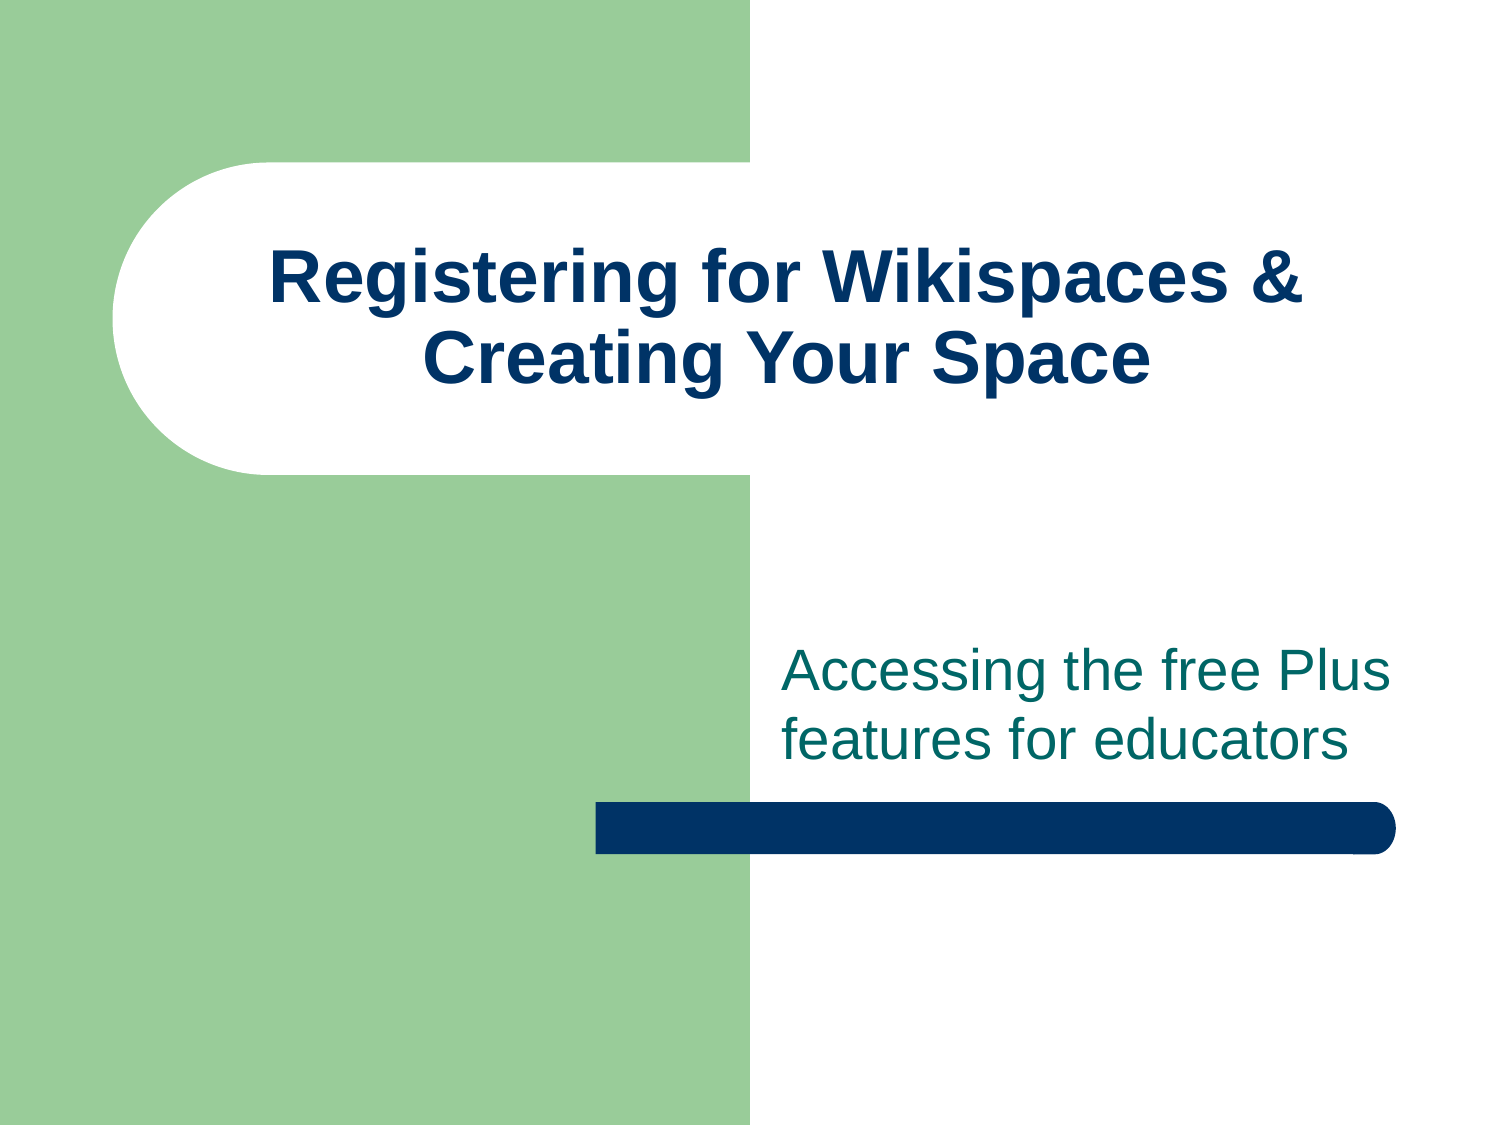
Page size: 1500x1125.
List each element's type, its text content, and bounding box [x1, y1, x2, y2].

subtitle Accessing the free Plus features for educators [766, 479, 1426, 780]
title Registering for Wikispaces & Creating Your Space [112, 162, 1463, 476]
